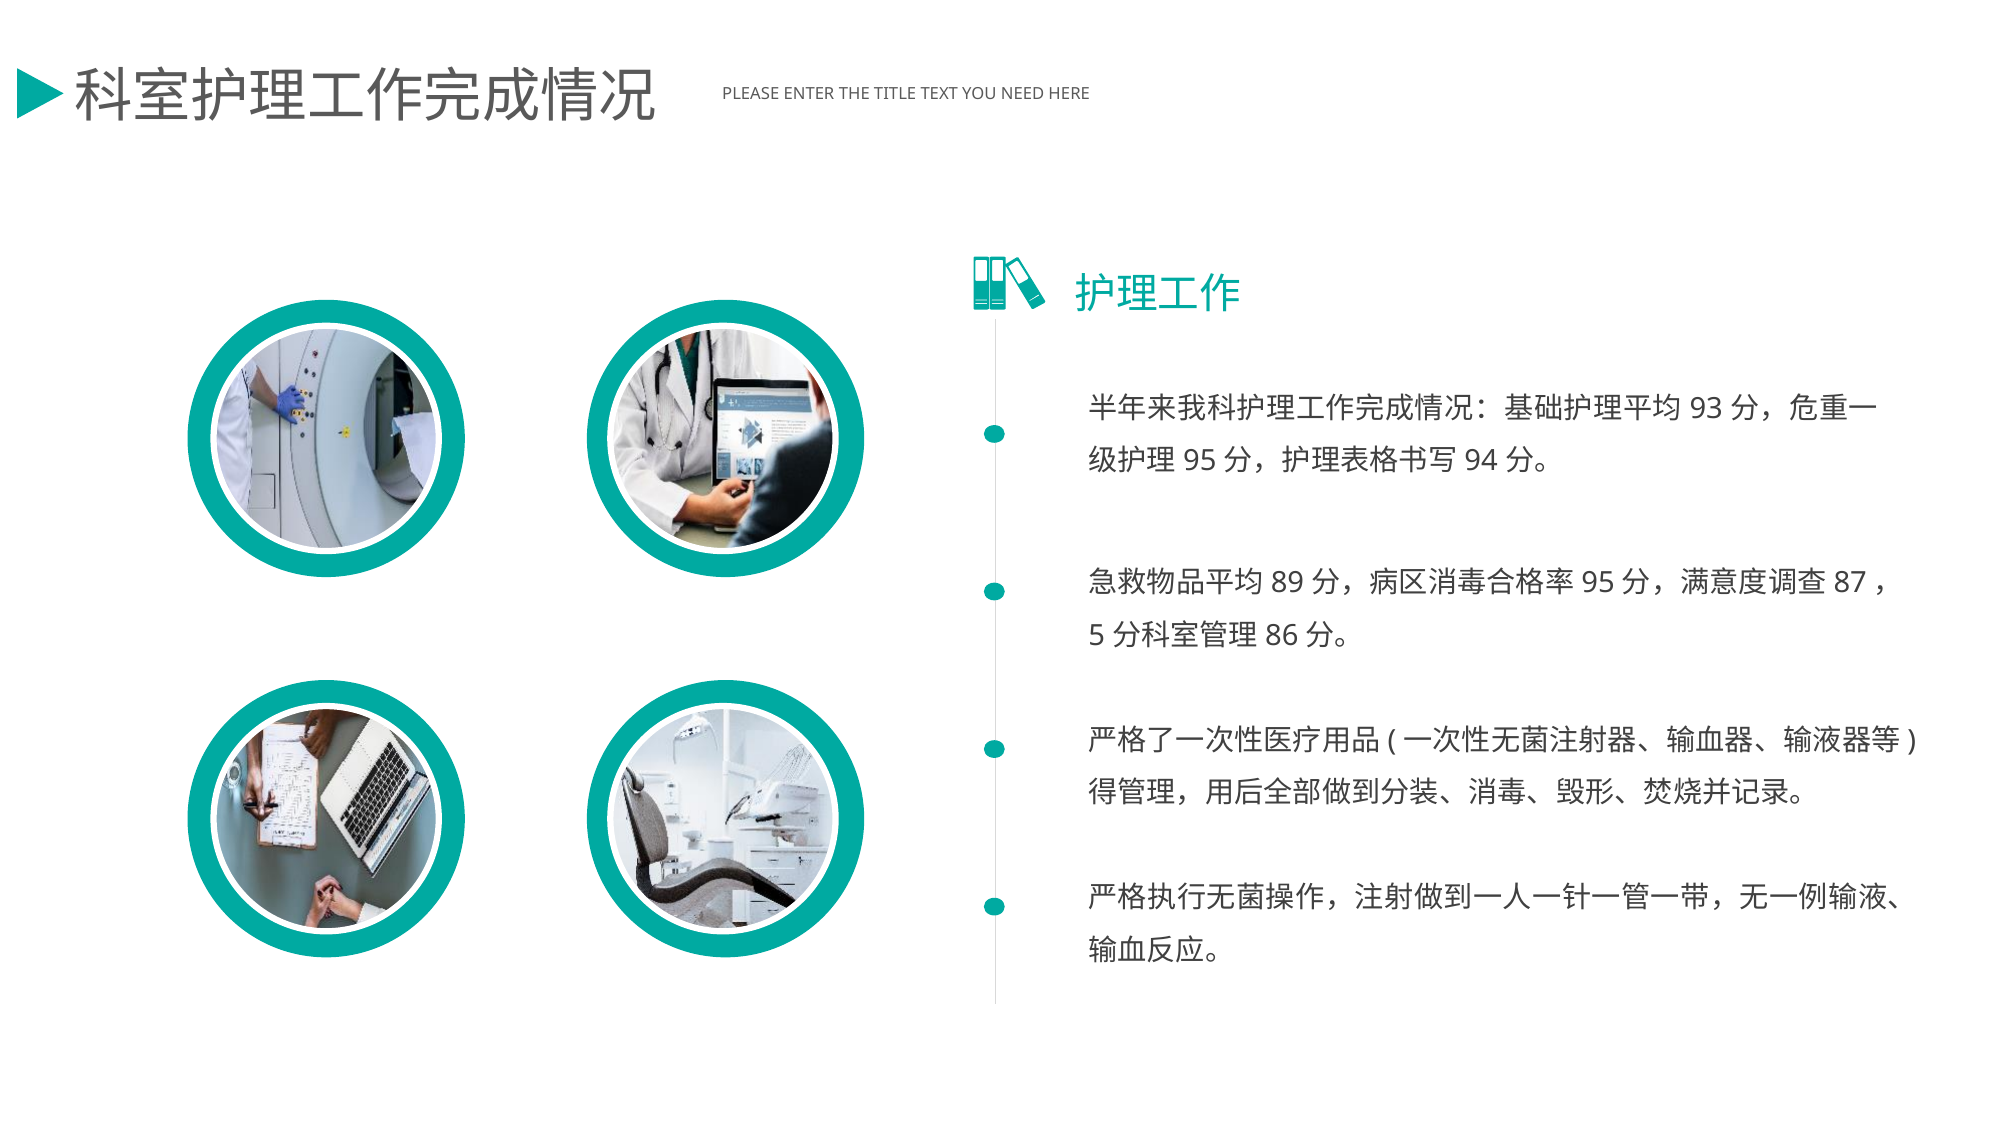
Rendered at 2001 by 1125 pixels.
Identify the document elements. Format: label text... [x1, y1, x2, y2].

text_box [16, 66, 66, 121]
text_box [972, 255, 1047, 311]
text_box 护理工作 [1059, 258, 1325, 324]
text_box [609, 705, 837, 933]
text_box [983, 696, 1932, 812]
text_box [585, 298, 866, 579]
text_box [212, 324, 440, 553]
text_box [983, 364, 1894, 480]
text_box [609, 324, 837, 553]
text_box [983, 853, 1932, 969]
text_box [983, 538, 1922, 654]
text_box [212, 705, 440, 933]
text_box [585, 678, 866, 959]
text_box [186, 298, 466, 579]
text_box PLEASE ENTER THE TITLE TEXT YOU NEED HERE [707, 75, 1251, 111]
text_box 科室护理工作完成情况 [74, 58, 1046, 129]
text_box [186, 678, 466, 959]
